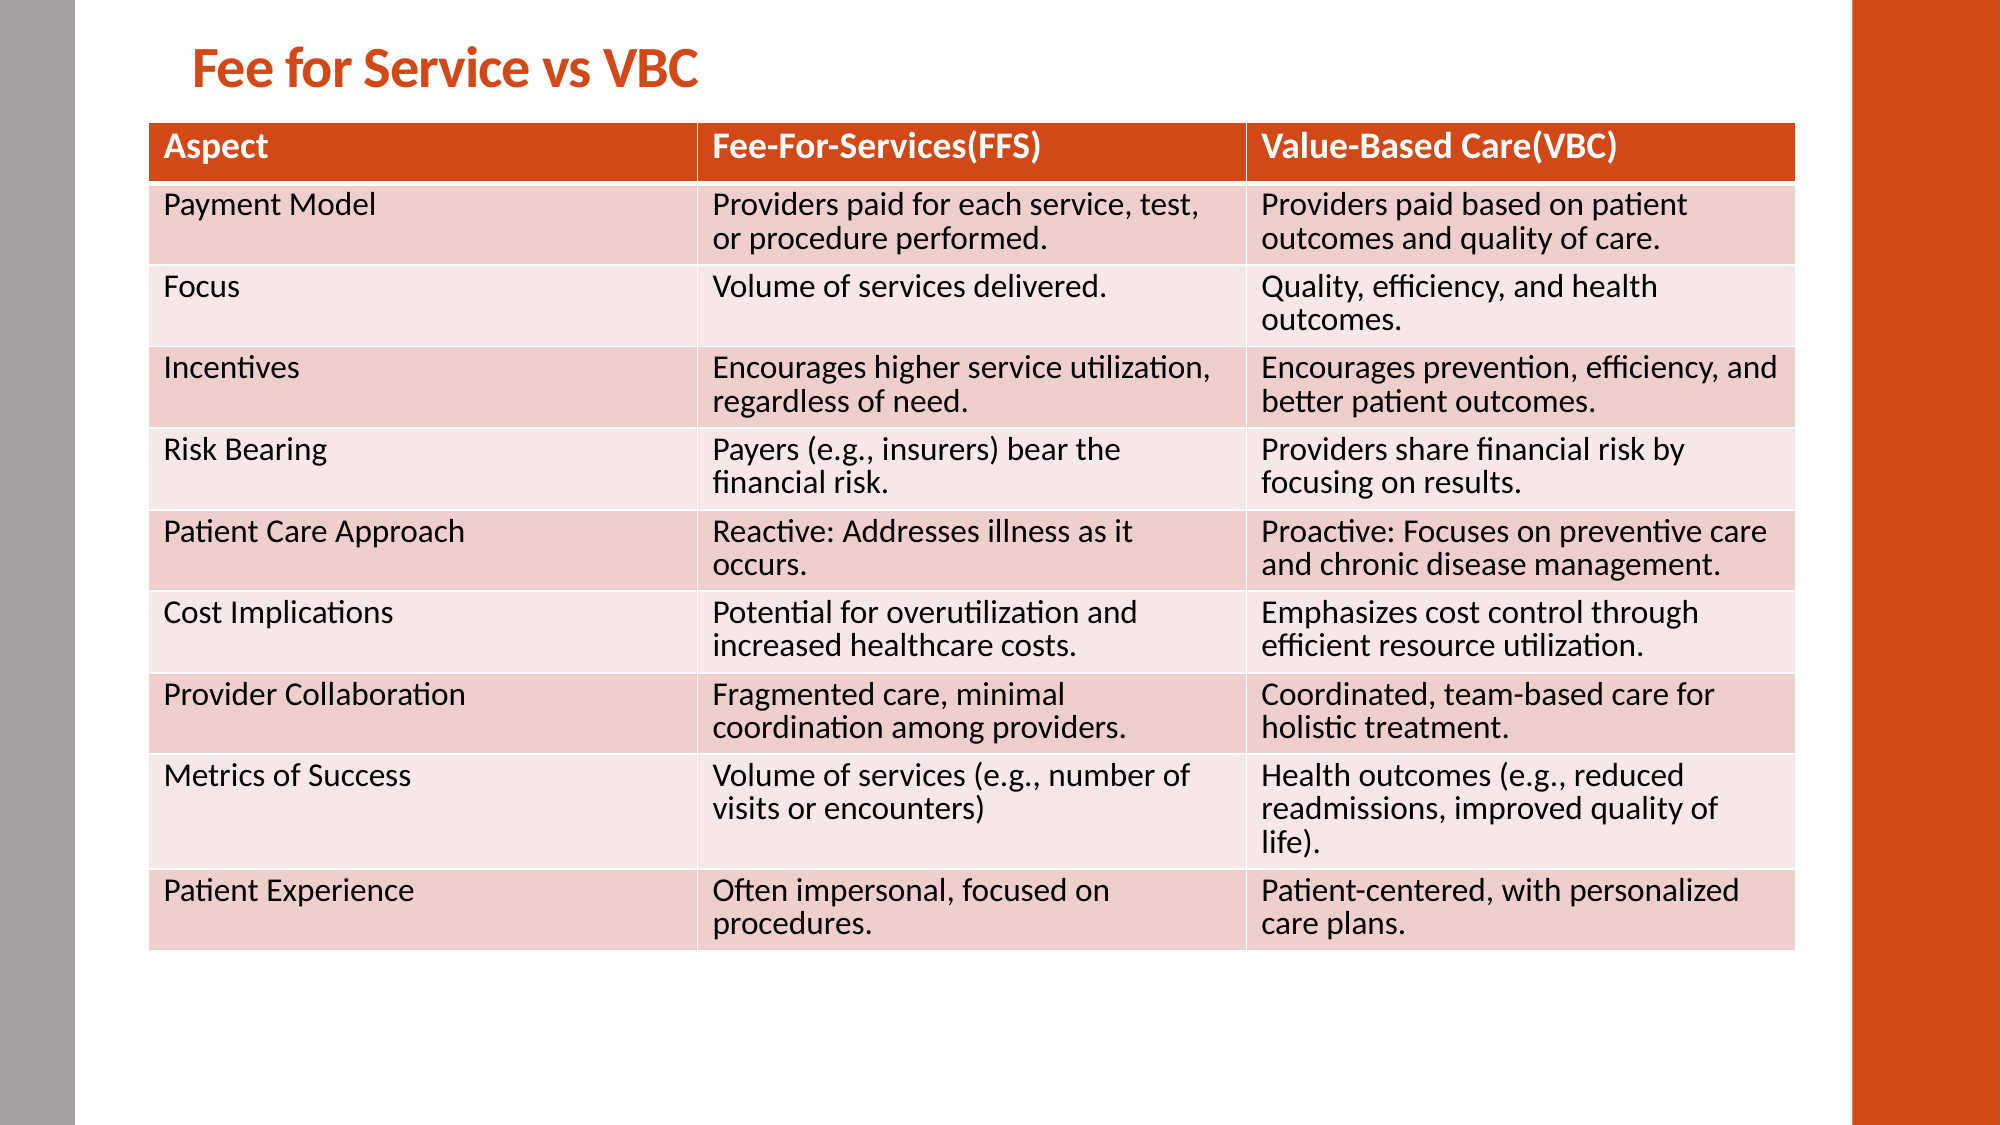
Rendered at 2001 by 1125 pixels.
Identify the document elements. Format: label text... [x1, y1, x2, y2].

table_cell Volume of services (e.g., number of visits or encounters) [698, 755, 1246, 868]
table_cell Quality, efficiency, and health outcomes. [1247, 266, 1795, 346]
table_cell Risk Bearing [149, 429, 697, 509]
table_cell Focus [149, 266, 697, 346]
table_cell Emphasizes cost control through efficient resource utilization. [1247, 592, 1795, 672]
table_cell Fragmented care, minimal coordination among providers. [698, 674, 1246, 753]
table_cell Providers paid for each service, test, or procedure performed. [698, 186, 1246, 264]
table_cell Providers paid based on patient outcomes and quality of care. [1247, 186, 1795, 264]
table_cell Payment Model [149, 186, 697, 264]
table_cell Health outcomes (e.g., reduced readmissions, improved quality of life). [1247, 755, 1795, 868]
table_cell Patient-centered, with personalized care plans. [1247, 870, 1795, 950]
table_cell Proactive: Focuses on preventive care and chronic disease management. [1247, 511, 1795, 590]
table_cell Metrics of Success [149, 755, 697, 868]
table_cell Providers share financial risk by focusing on results. [1247, 429, 1795, 509]
table_header Fee-For-Services(FFS) [698, 123, 1246, 181]
table_cell Incentives [149, 347, 697, 427]
table_cell Payers (e.g., insurers) bear the financial risk. [698, 429, 1246, 509]
table_cell Coordinated, team-based care for holistic treatment. [1247, 674, 1795, 753]
table_cell Often impersonal, focused on procedures. [698, 870, 1246, 950]
table_cell Patient Experience [149, 870, 697, 950]
table_cell Encourages higher service utilization, regardless of need. [698, 347, 1246, 427]
table_cell Patient Care Approach [149, 511, 697, 590]
table_cell Reactive: Addresses illness as it occurs. [698, 511, 1246, 590]
table_cell Cost Implications [149, 592, 697, 672]
table_header Aspect [149, 123, 697, 181]
table_cell Volume of services delivered. [698, 266, 1246, 346]
table_header Value-Based Care(VBC) [1247, 123, 1795, 181]
table_cell Encourages prevention, efficiency, and better patient outcomes. [1247, 347, 1795, 427]
table_cell Provider Collaboration [149, 674, 697, 753]
table_cell Potential for overutilization and increased healthcare costs. [698, 592, 1246, 672]
title Fee for Service vs VBC [177, 28, 1767, 108]
